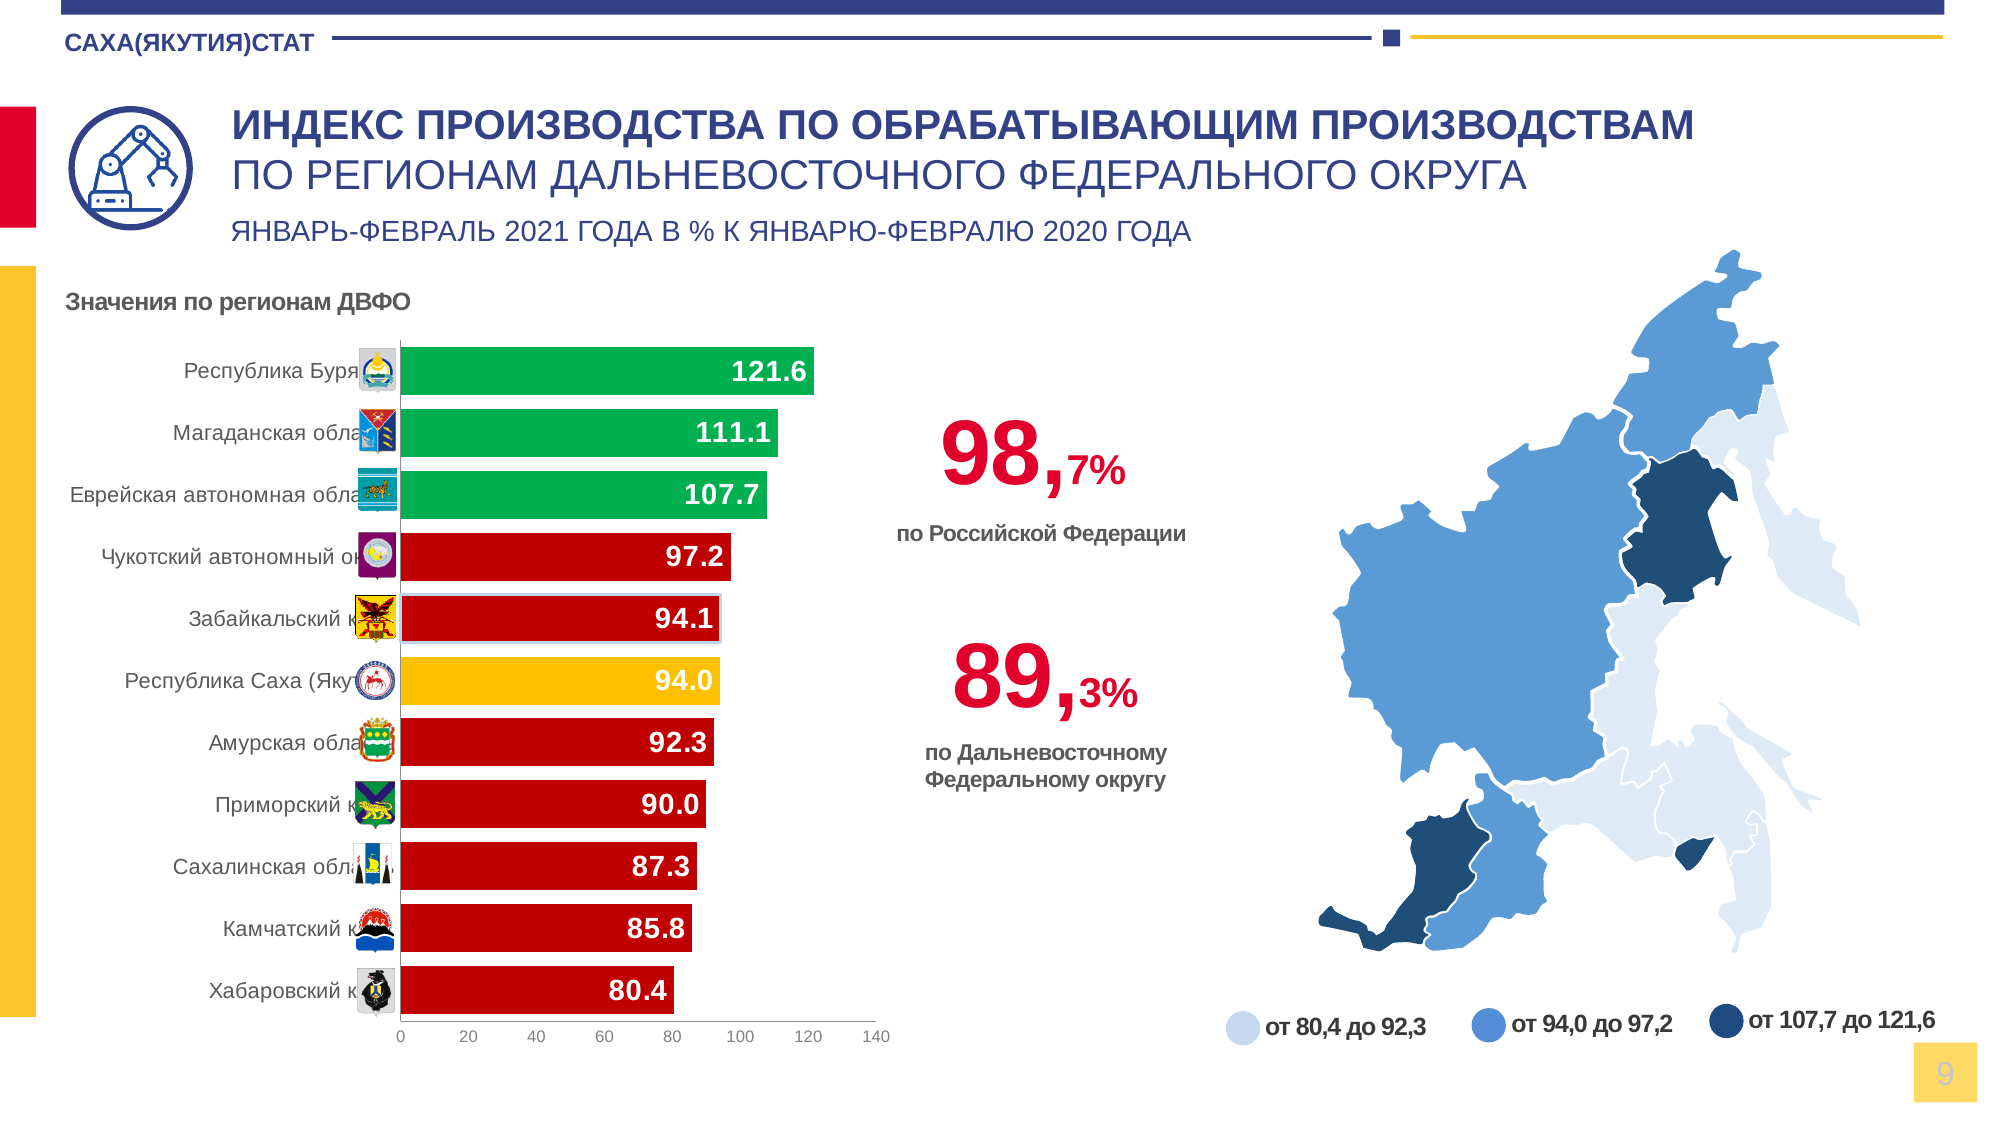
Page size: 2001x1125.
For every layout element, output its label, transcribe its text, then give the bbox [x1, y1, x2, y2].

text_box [236, 29, 1943, 116]
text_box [1709, 995, 1952, 1042]
text_box САХА(ЯКУТИЯ)СТАТ [47, 17, 332, 65]
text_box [1225, 1003, 1443, 1049]
text_box 98,7% [925, 385, 1264, 511]
list ИНДЕКС ПРОИЗВОДСТВА ПО ОБРАБАТЫВАЮЩИМ ПРОИЗВОДСТВАМ ПО РЕГИОНАМ ДАЛЬНЕВОСТОЧНОГО ФЕДЕРАЛЬНОГО ОКРУГА [216, 90, 1949, 173]
text_box 89,3% [937, 607, 1229, 730]
text_box по Российской Федерации [918, 510, 1208, 553]
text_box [71, 109, 190, 228]
slide_number 9 [1913, 1042, 1978, 1103]
text_box Значения по регионам ДВФО [50, 278, 766, 324]
text_box по Дальневосточному Федеральному округу [918, 730, 1236, 800]
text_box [1318, 249, 1861, 953]
text_box ЯНВАРЬ-ФЕВРАЛЬ 2021 ГОДА В % К ЯНВАРЮ-ФЕВРАЛЮ 2020 ГОДА [215, 204, 1320, 250]
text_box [1471, 1000, 1689, 1046]
chart [50, 328, 918, 1065]
